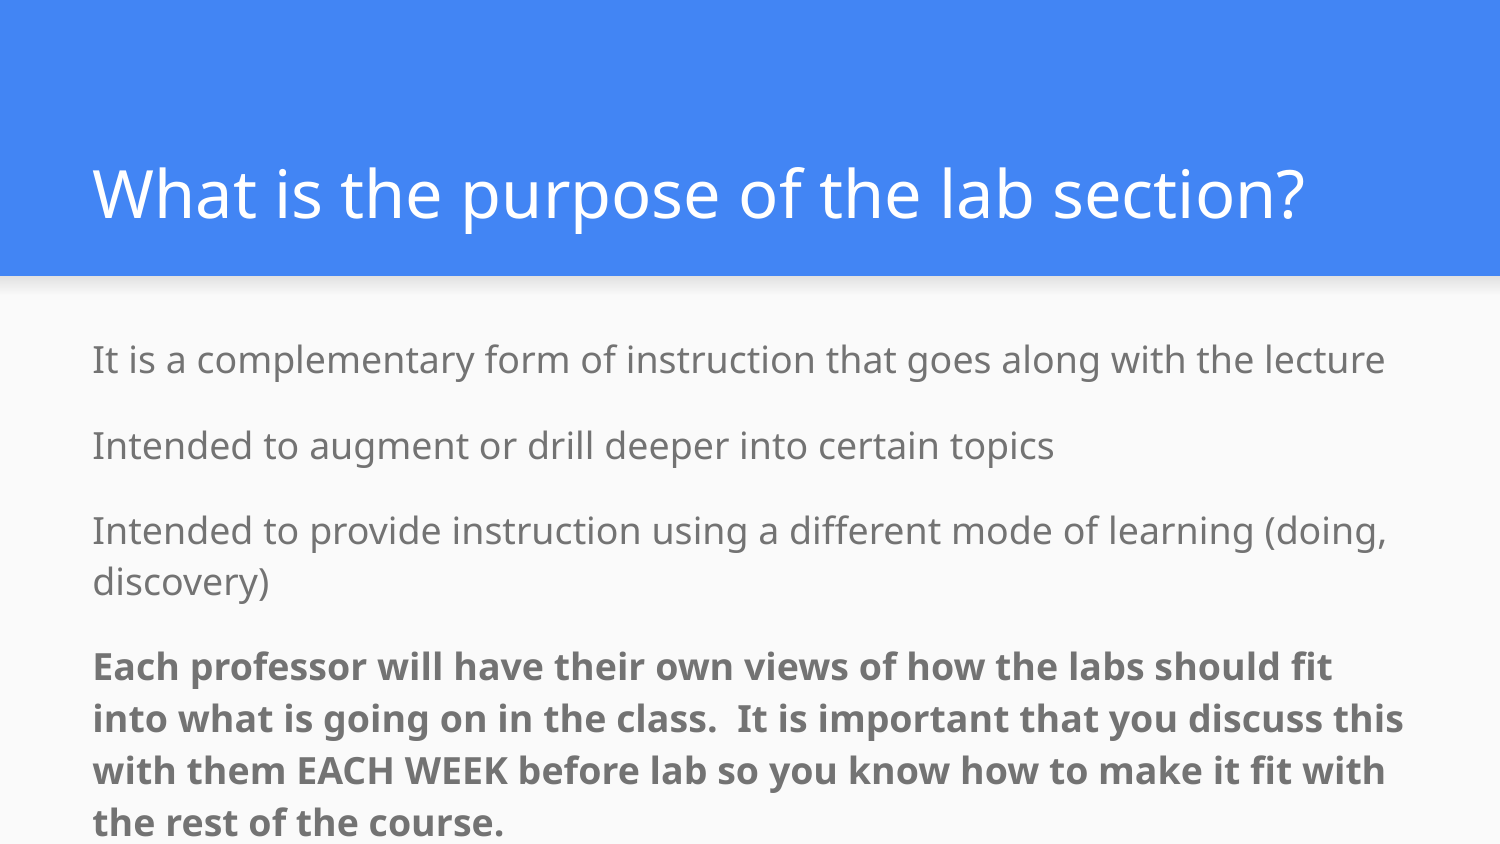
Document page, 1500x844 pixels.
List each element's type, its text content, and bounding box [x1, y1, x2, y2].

list It is a complementary form of instruction that goes along with the lecture Intended to augment or drill deeper into certain topics Intended to provide instruction using a different mode of learning (doing, discovery) Each professor will have their own views of how the labs should fit into what is going on in the class. It is important that you discuss this with them EACH WEEK before lab so you know how to make it fit with the rest of the course. [77, 314, 1427, 760]
title What is the purpose of the lab section? [77, 121, 1427, 248]
